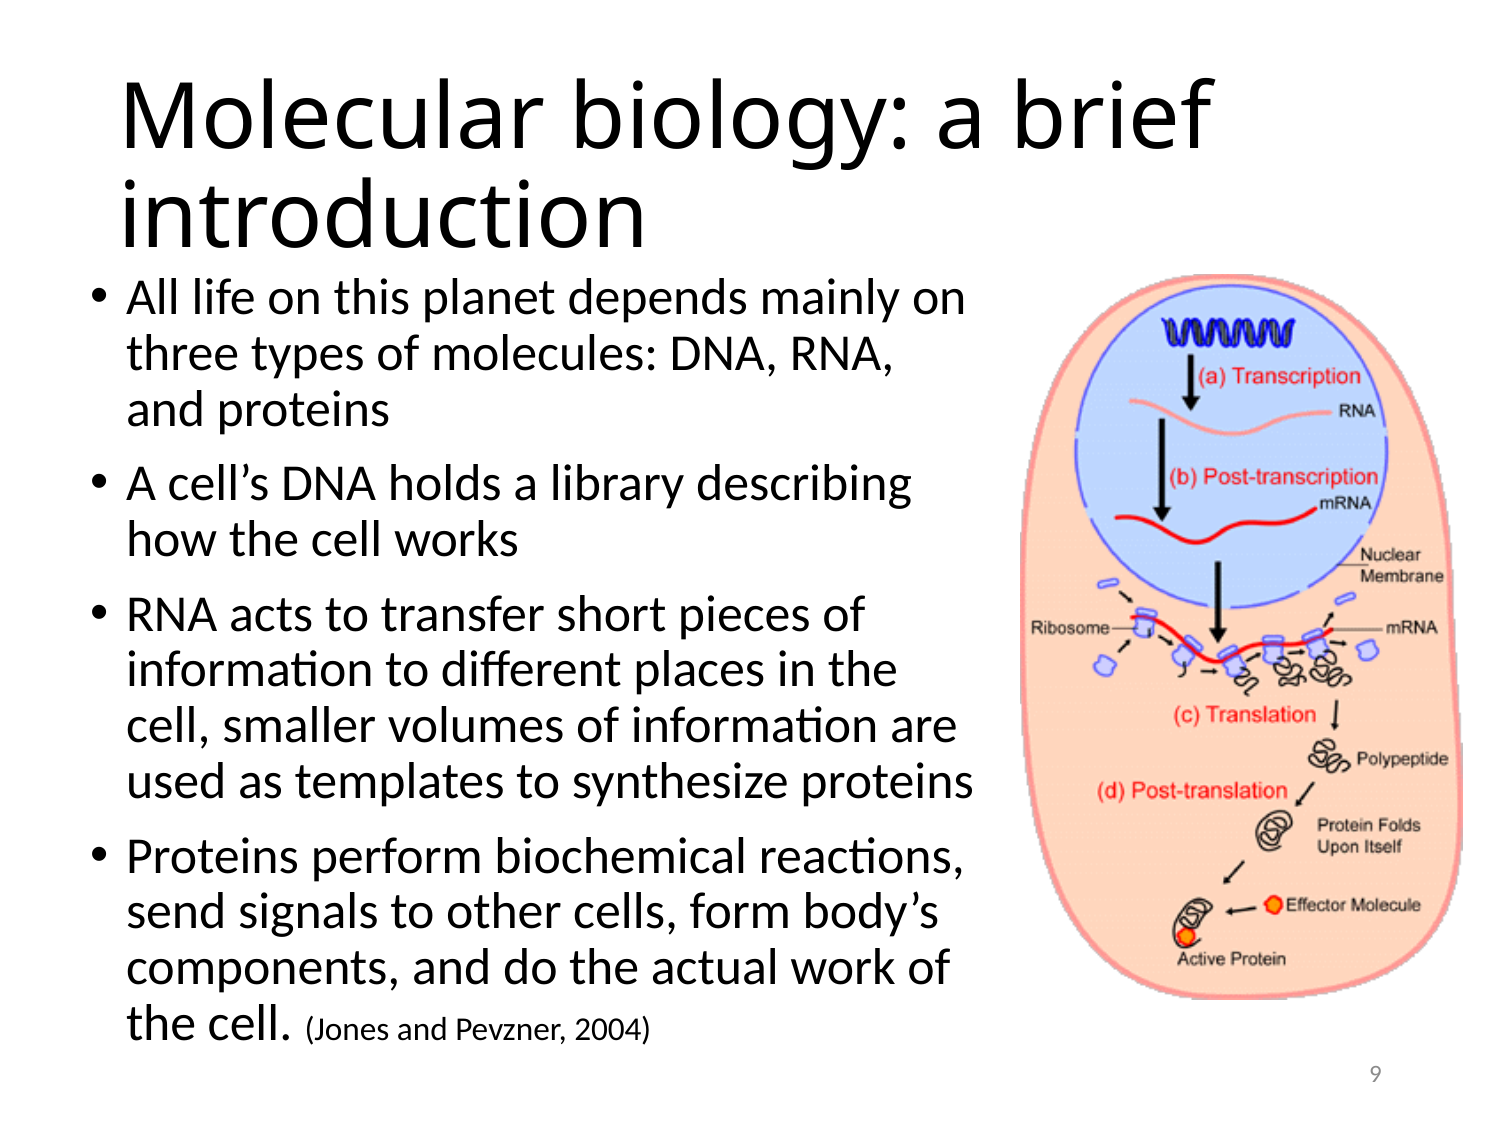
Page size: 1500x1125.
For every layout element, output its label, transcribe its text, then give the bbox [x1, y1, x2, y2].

title Molecular biology: a brief introduction [103, 59, 1397, 278]
picture [1020, 274, 1463, 1001]
list All life on this planet depends mainly on three types of molecules: DNA, RNA, and proteins A cell’s DNA holds a library describing how the cell works RNA acts to transfer short pieces of information to different places in the cell, smaller volumes of information are used as templates to synthesize proteins Proteins perform biochemical reactions, send signals to other cells, form body’s components, and do the actual work of the cell. (Jones and Pevzner, 2004) [75, 262, 1000, 1100]
slide_number 9 [1059, 1042, 1397, 1103]
